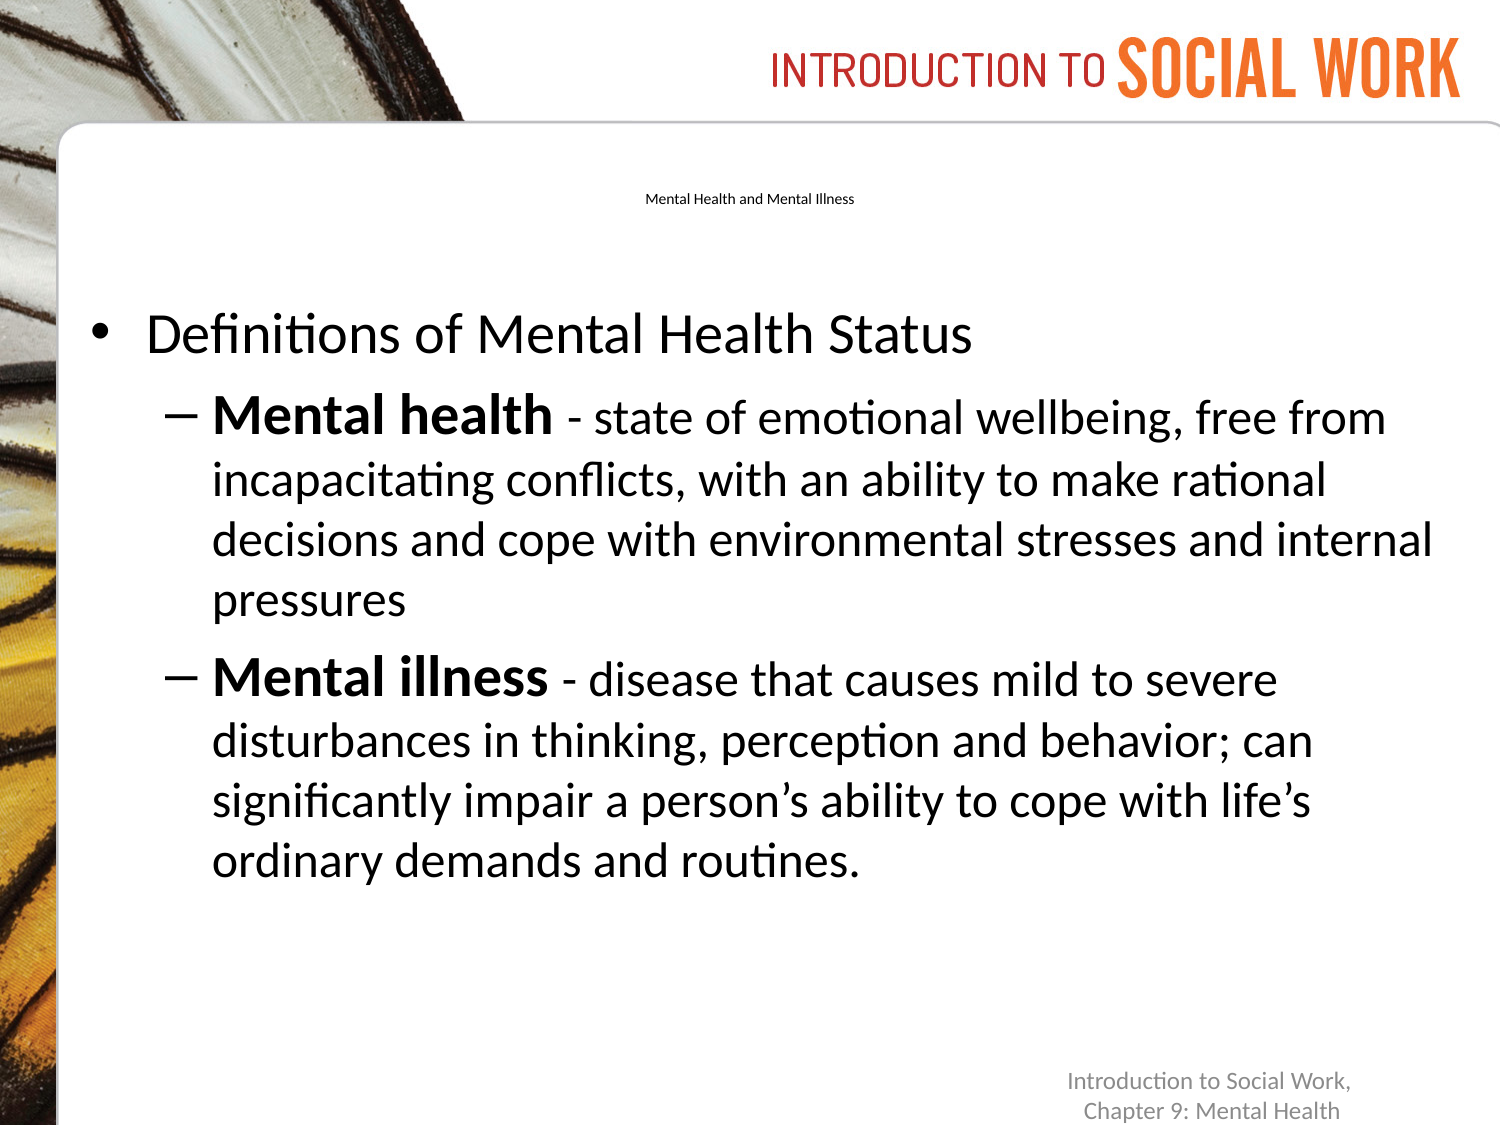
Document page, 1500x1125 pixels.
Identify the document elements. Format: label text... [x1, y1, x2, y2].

picture [0, 0, 1500, 1125]
title Mental Health and Mental Illness [75, 162, 1425, 233]
footer Introduction to Social Work, Chapter 9: Mental Health [950, 1065, 1475, 1125]
list Definitions of Mental Health Status Mental health - state of emotional wellbeing, free from incapacitating conflicts, with an ability to make rational decisions and cope with environmental stresses and internal pressures Mental illness - disease that causes mild to severe disturbances in thinking, perception and behavior; can significantly impair a person’s ability to cope with life’s ordinary demands and routines. [75, 287, 1500, 1050]
